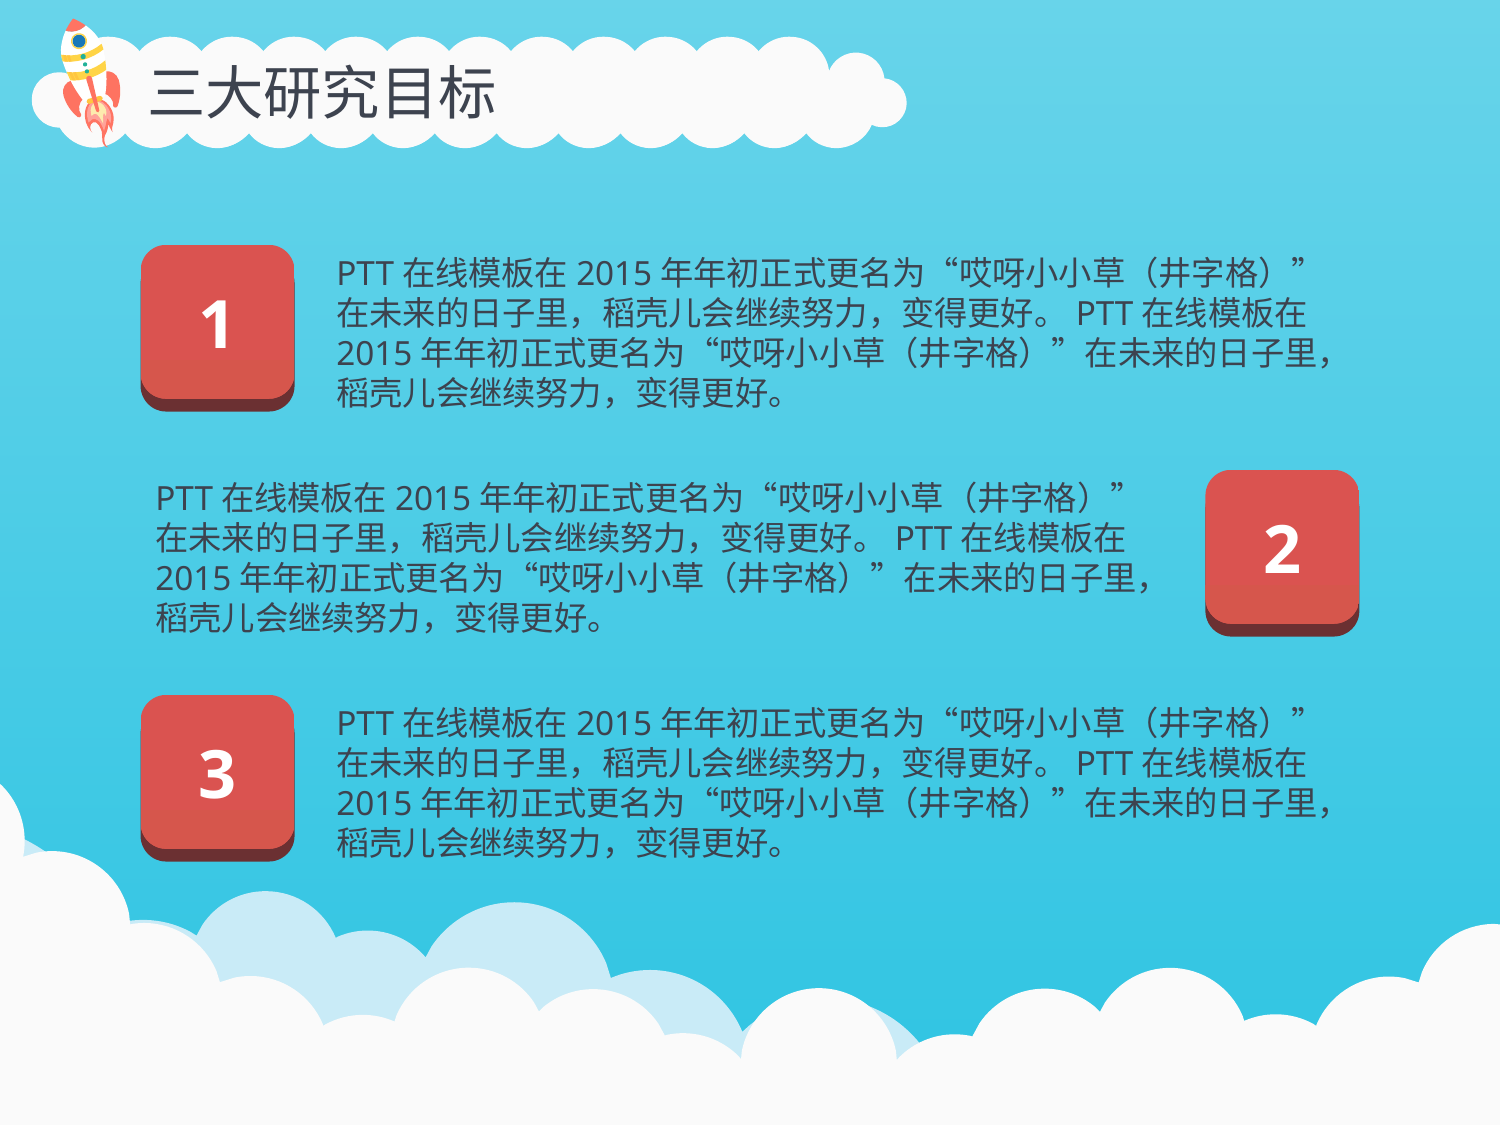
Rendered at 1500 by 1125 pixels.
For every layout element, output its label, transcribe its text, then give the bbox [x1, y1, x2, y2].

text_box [140, 244, 295, 412]
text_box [140, 694, 295, 862]
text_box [31, 18, 907, 149]
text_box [1205, 469, 1360, 637]
text_box PTT在线模板在2015年年初正式更名为“哎呀小小草（井字格）”在未来的日子里，稻壳儿会继续努力，变得更好。PTT在线模板在2015年年初正式更名为“哎呀小小草（井字格）”在未来的日子里，稻壳儿会继续努力，变得更好。 [321, 244, 1360, 420]
text_box PTT在线模板在2015年年初正式更名为“哎呀小小草（井字格）”在未来的日子里，稻壳儿会继续努力，变得更好。PTT在线模板在2015年年初正式更名为“哎呀小小草（井字格）”在未来的日子里，稻壳儿会继续努力，变得更好。 [140, 469, 1179, 645]
text_box PTT在线模板在2015年年初正式更名为“哎呀小小草（井字格）”在未来的日子里，稻壳儿会继续努力，变得更好。PTT在线模板在2015年年初正式更名为“哎呀小小草（井字格）”在未来的日子里，稻壳儿会继续努力，变得更好。 [321, 694, 1360, 870]
